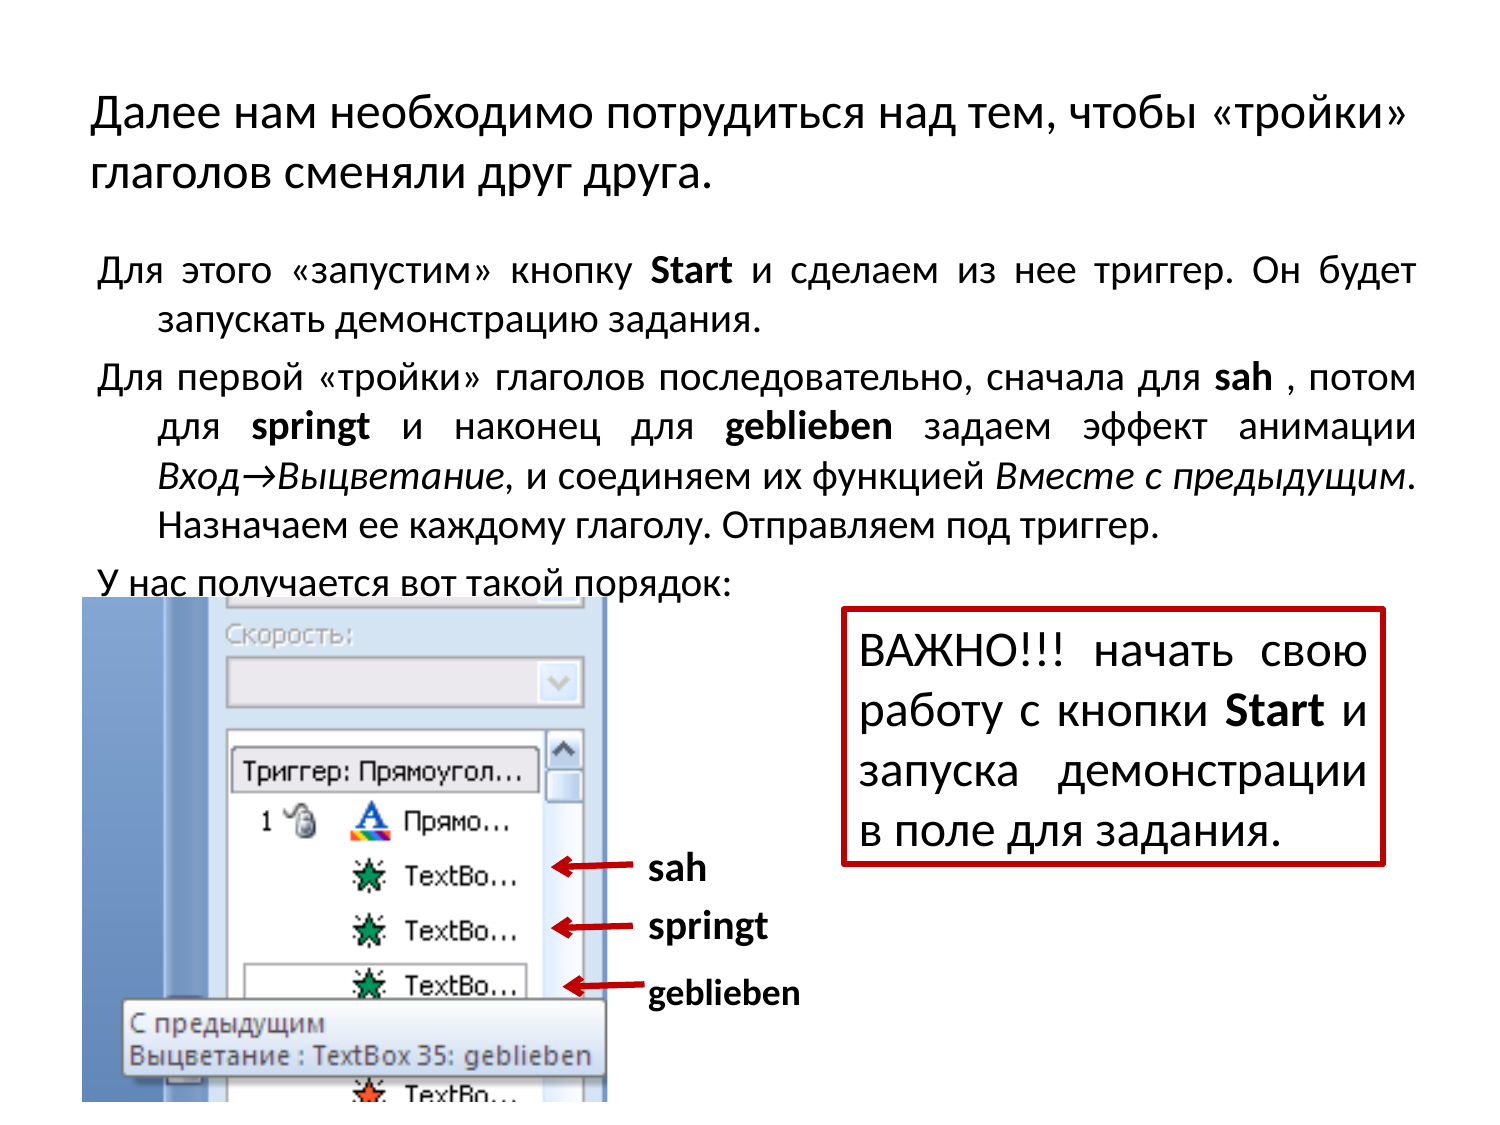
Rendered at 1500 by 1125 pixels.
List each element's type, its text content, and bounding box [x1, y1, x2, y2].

text_box springt [633, 890, 784, 956]
picture [81, 597, 608, 1102]
text_box sah [633, 832, 723, 890]
text_box geblieben [633, 960, 817, 1021]
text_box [550, 925, 634, 929]
title Далее нам необходимо потрудиться над тем, чтобы «тройки» глаголов сменяли друг друга. [75, 45, 1425, 233]
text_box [550, 864, 634, 868]
text_box ВАЖНО!!! начать свою работу с кнопки Start и запуска демонстрации в поле для задания. [843, 609, 1383, 865]
list Для этого «запустим» кнопку Start и сделаем из нее триггер. Он будет запускать демонстрацию задания. Для первой «тройки» глаголов последовательно, сначала для sah , потом для springt и наконец для geblieben задаем эффект анимации Вход→Выцветание, и соединяем их функцией Вместе с предыдущим. Назначаем ее каждому глаголу. Отправляем под триггер. У нас получается вот такой порядок: [82, 234, 1432, 617]
